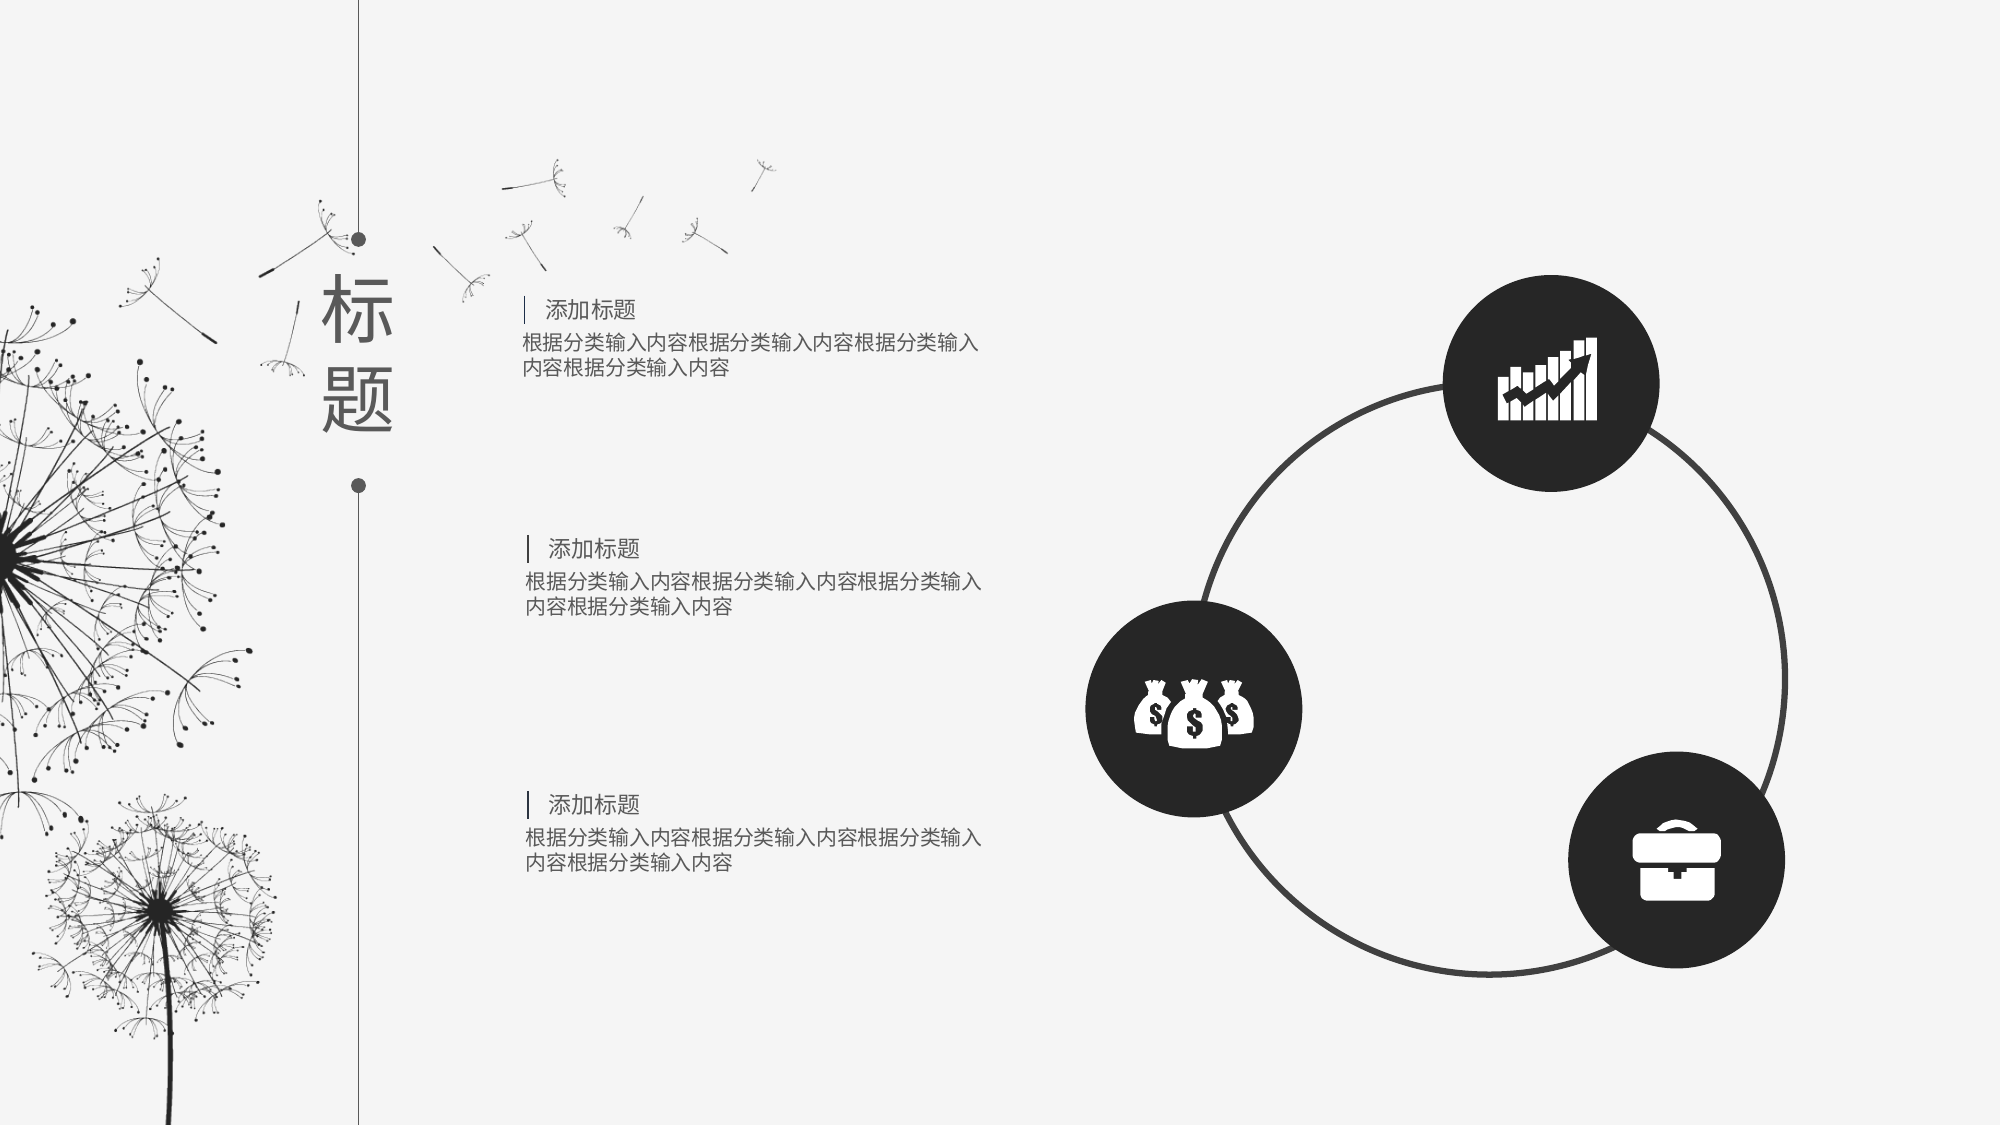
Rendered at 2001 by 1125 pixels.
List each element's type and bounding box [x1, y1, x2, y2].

text_box [507, 288, 1008, 389]
text_box [0, 0, 815, 1125]
text_box [1085, 274, 1786, 975]
text_box [510, 527, 1011, 628]
text_box [510, 783, 1011, 884]
